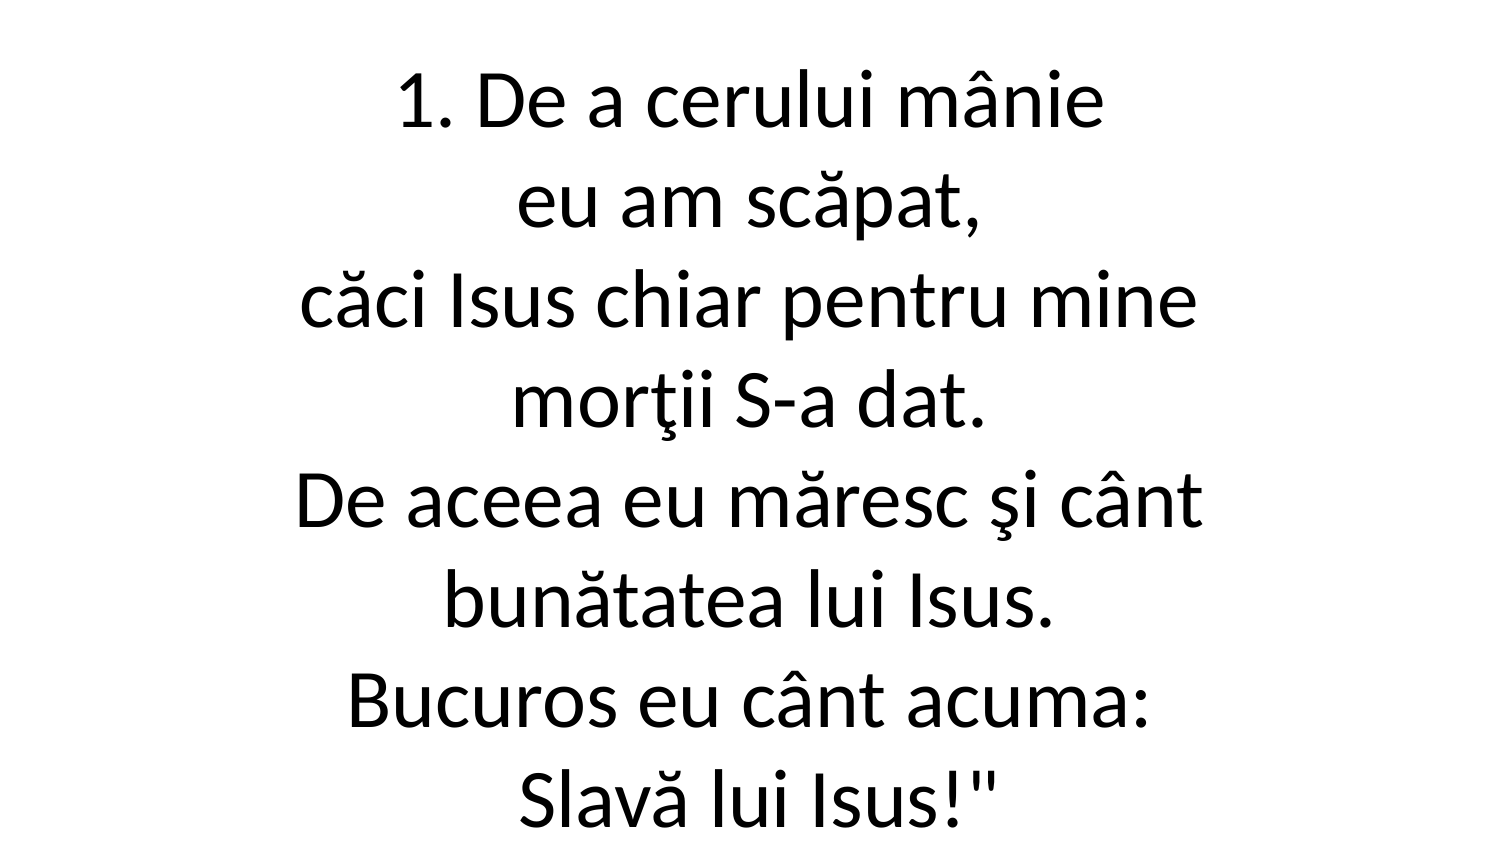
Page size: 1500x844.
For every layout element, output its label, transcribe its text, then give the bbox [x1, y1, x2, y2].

text_box 1. De a cerului mânie eu am scăpat, căci Isus chiar pentru mine morţii S-a dat. De aceea eu măresc şi cânt bunătatea lui Isus. Bucuros eu cânt acuma: Slavă lui Isus!" [279, 0, 1221, 844]
